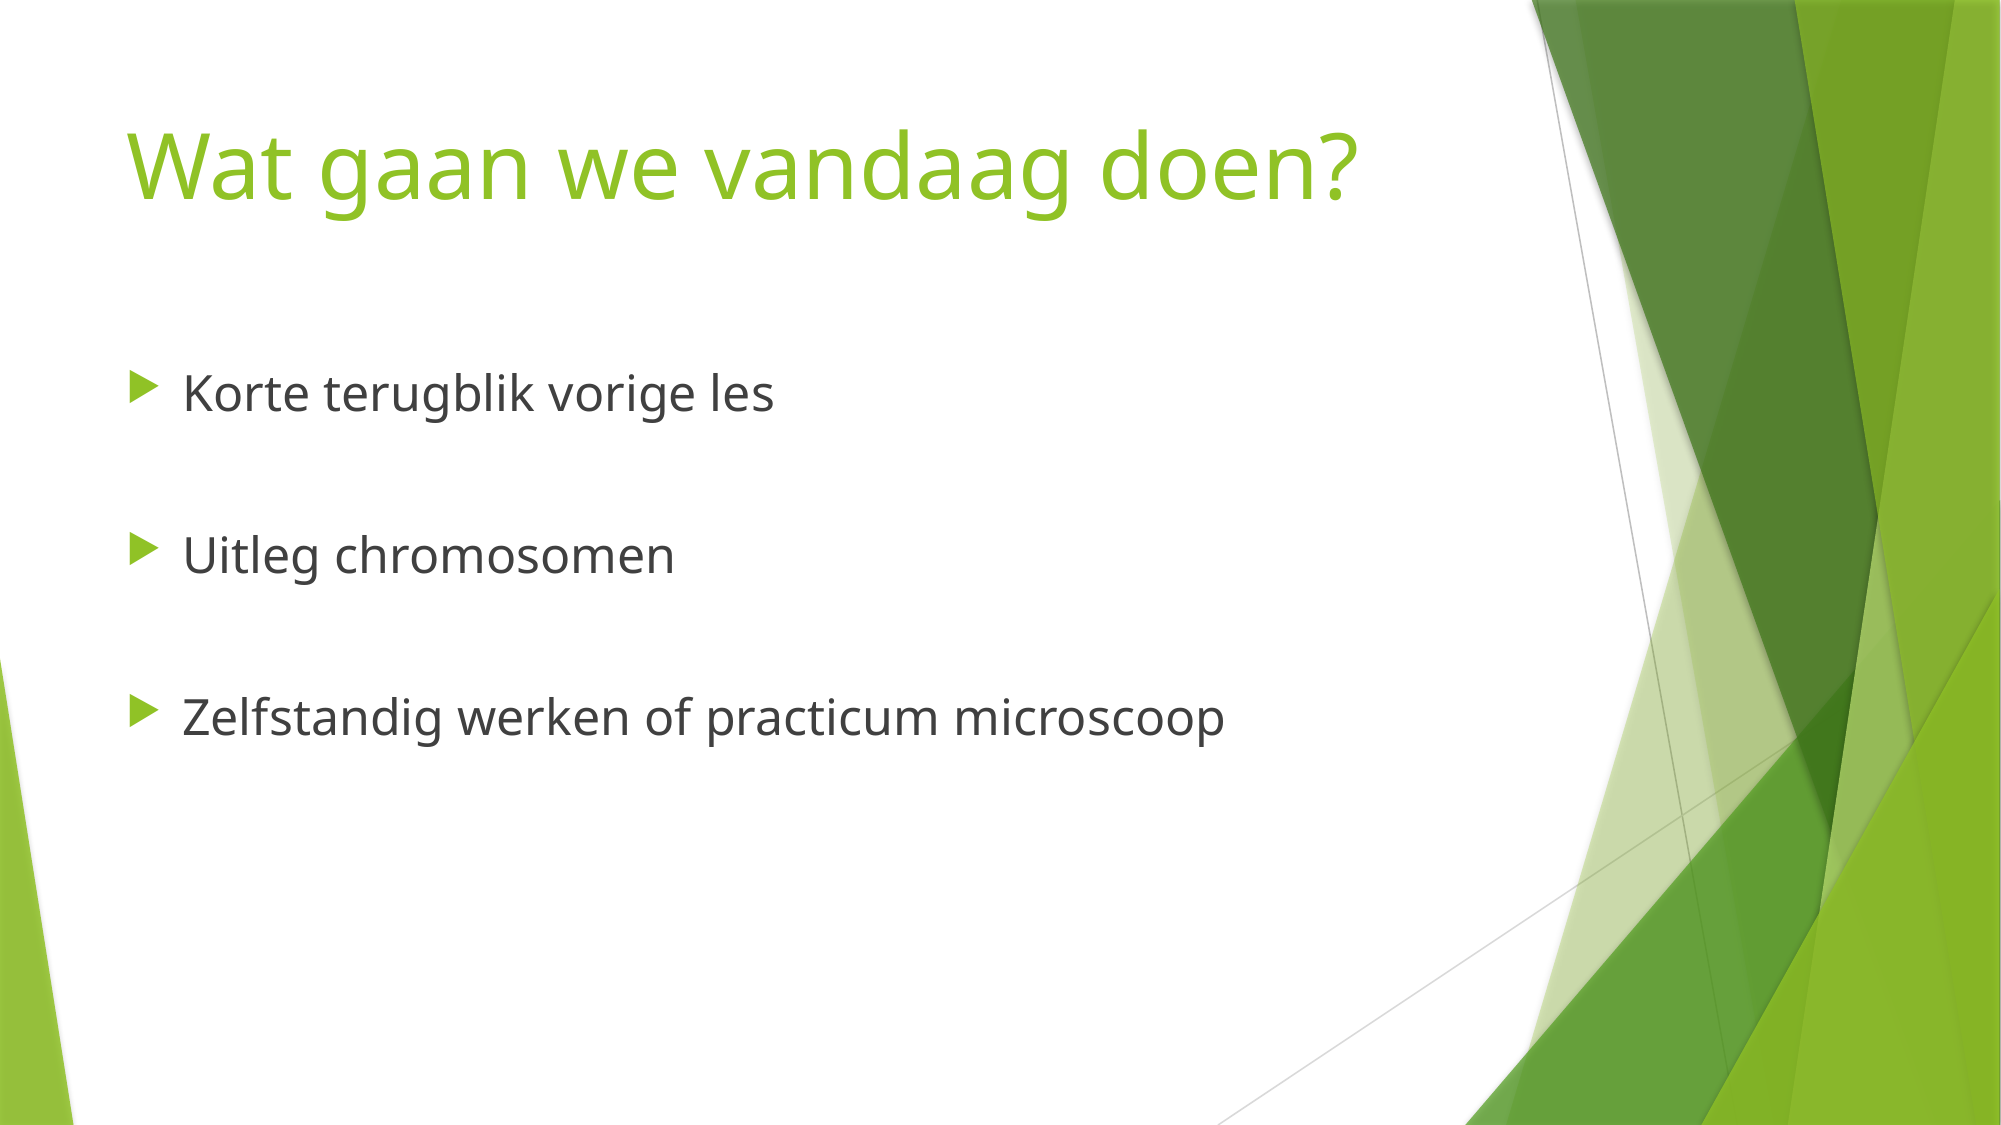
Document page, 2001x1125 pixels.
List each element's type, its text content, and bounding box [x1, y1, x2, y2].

list Korte terugblik vorige les Uitleg chromosomen Zelfstandig werken of practicum microscoop [111, 354, 1522, 992]
title Wat gaan we vandaag doen? [111, 99, 1522, 317]
